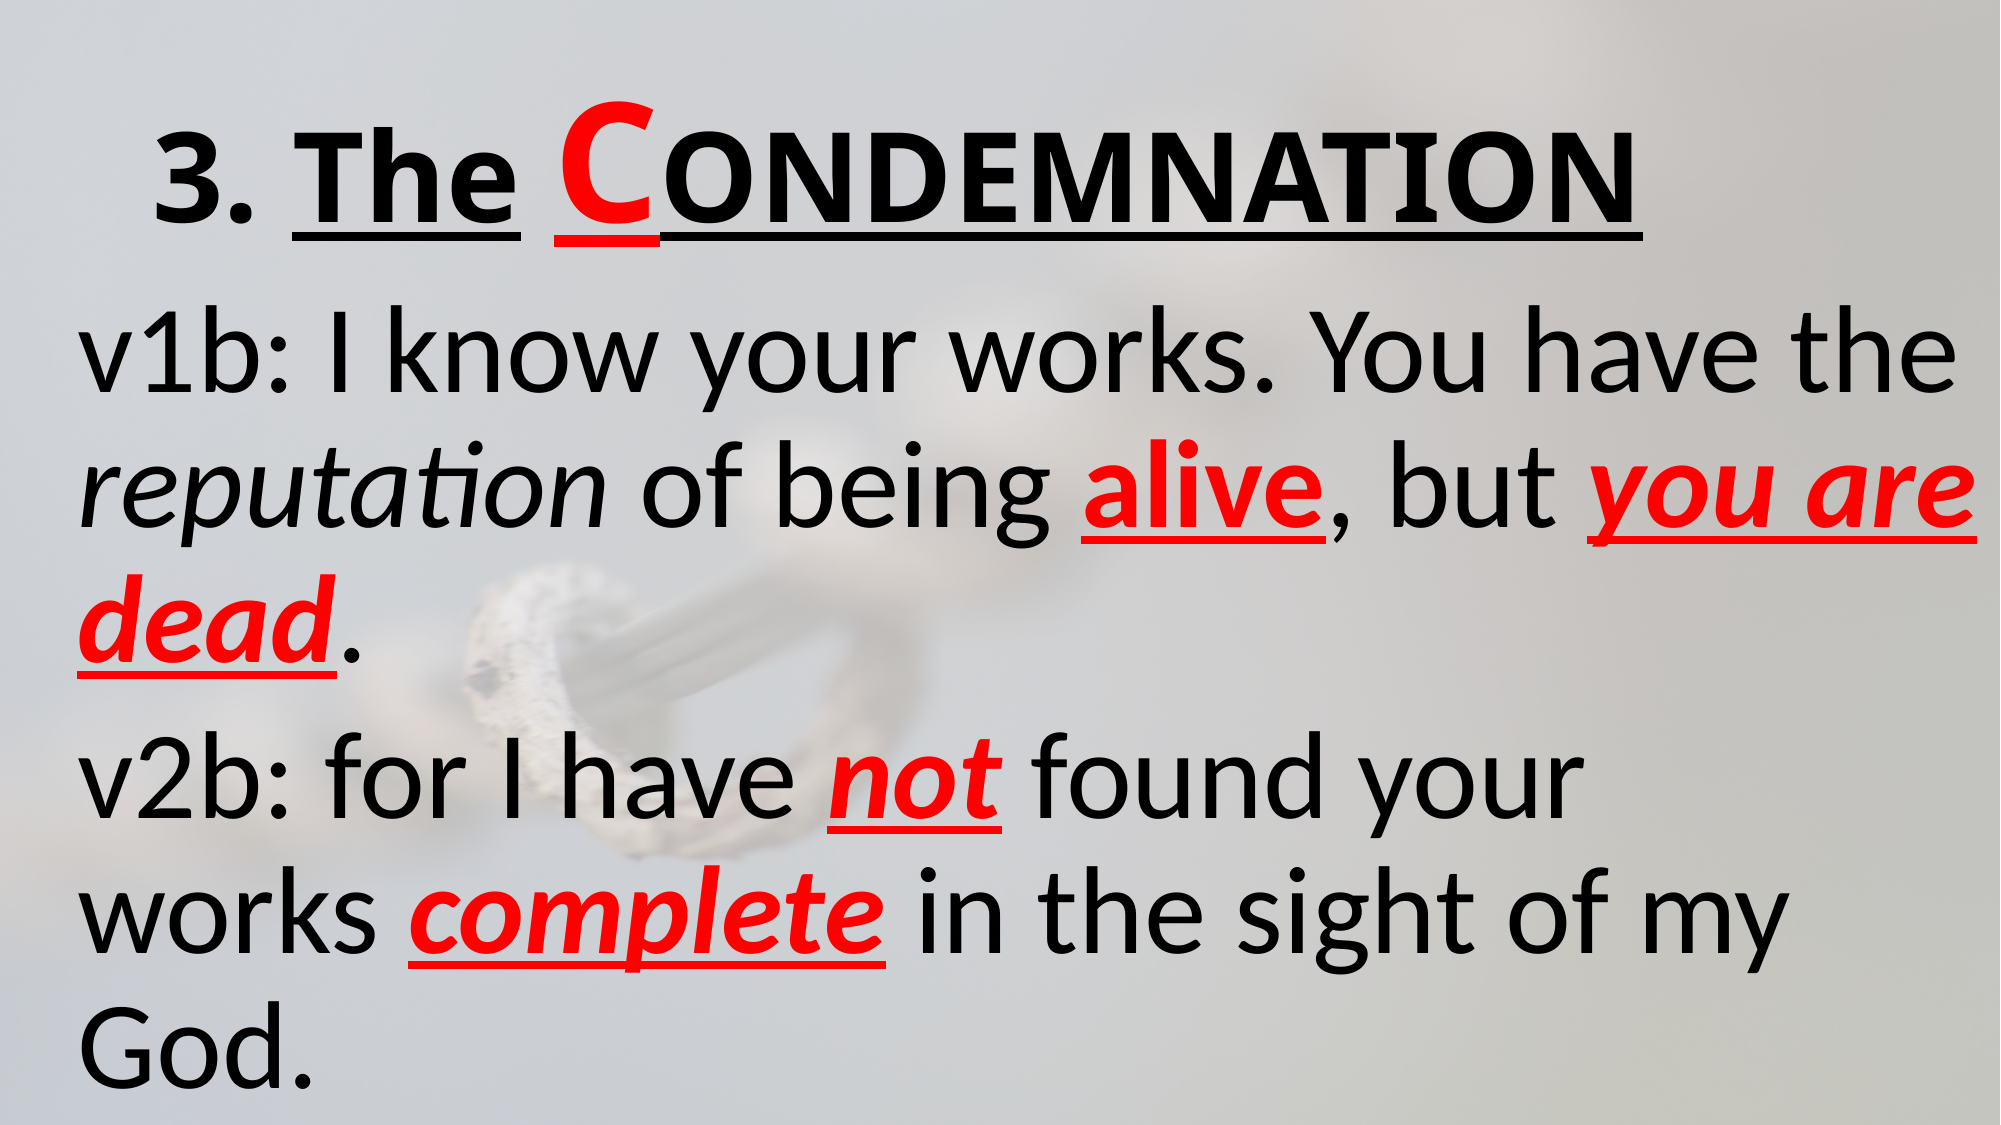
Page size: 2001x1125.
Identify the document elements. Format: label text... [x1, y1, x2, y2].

title 3. The CONDEMNATION [137, 59, 1863, 277]
list v1b: I know your works. You have the reputation of being alive, but you are dead. v2b: for I have not found your works complete in the sight of my God. [62, 277, 2000, 1018]
